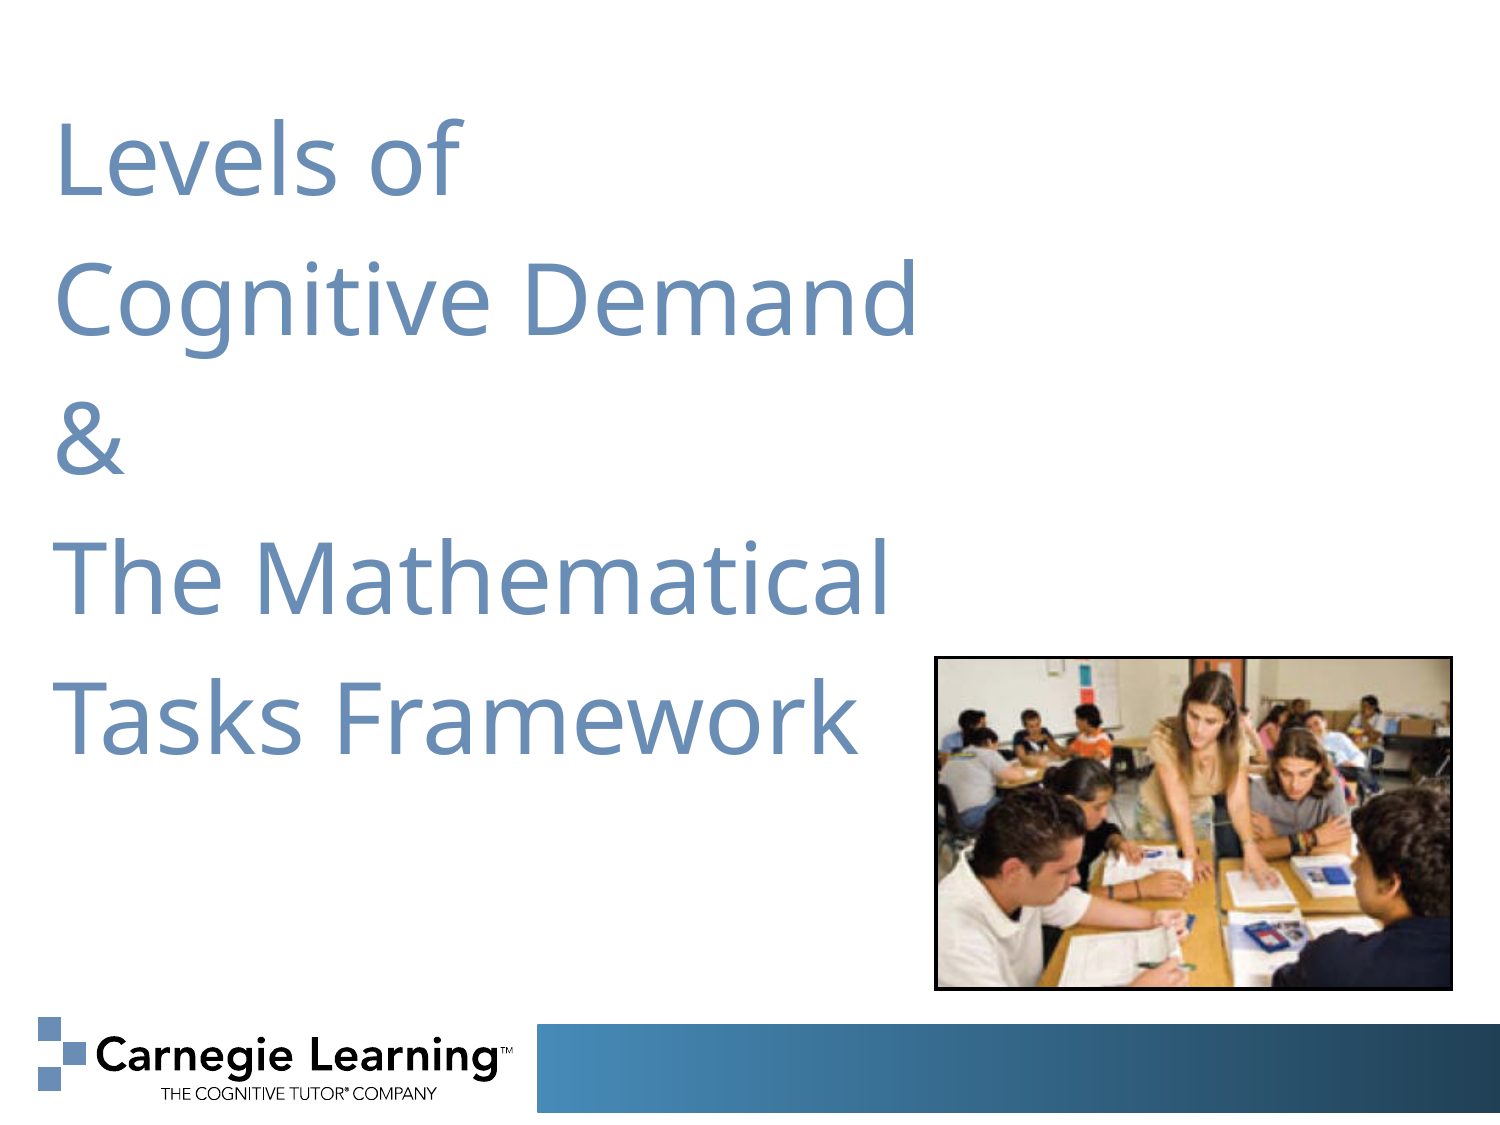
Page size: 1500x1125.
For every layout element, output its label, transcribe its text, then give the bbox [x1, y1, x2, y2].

picture [937, 659, 1451, 988]
list Levels of Cognitive Demand & The Mathematical Tasks Framework [37, 87, 1463, 851]
